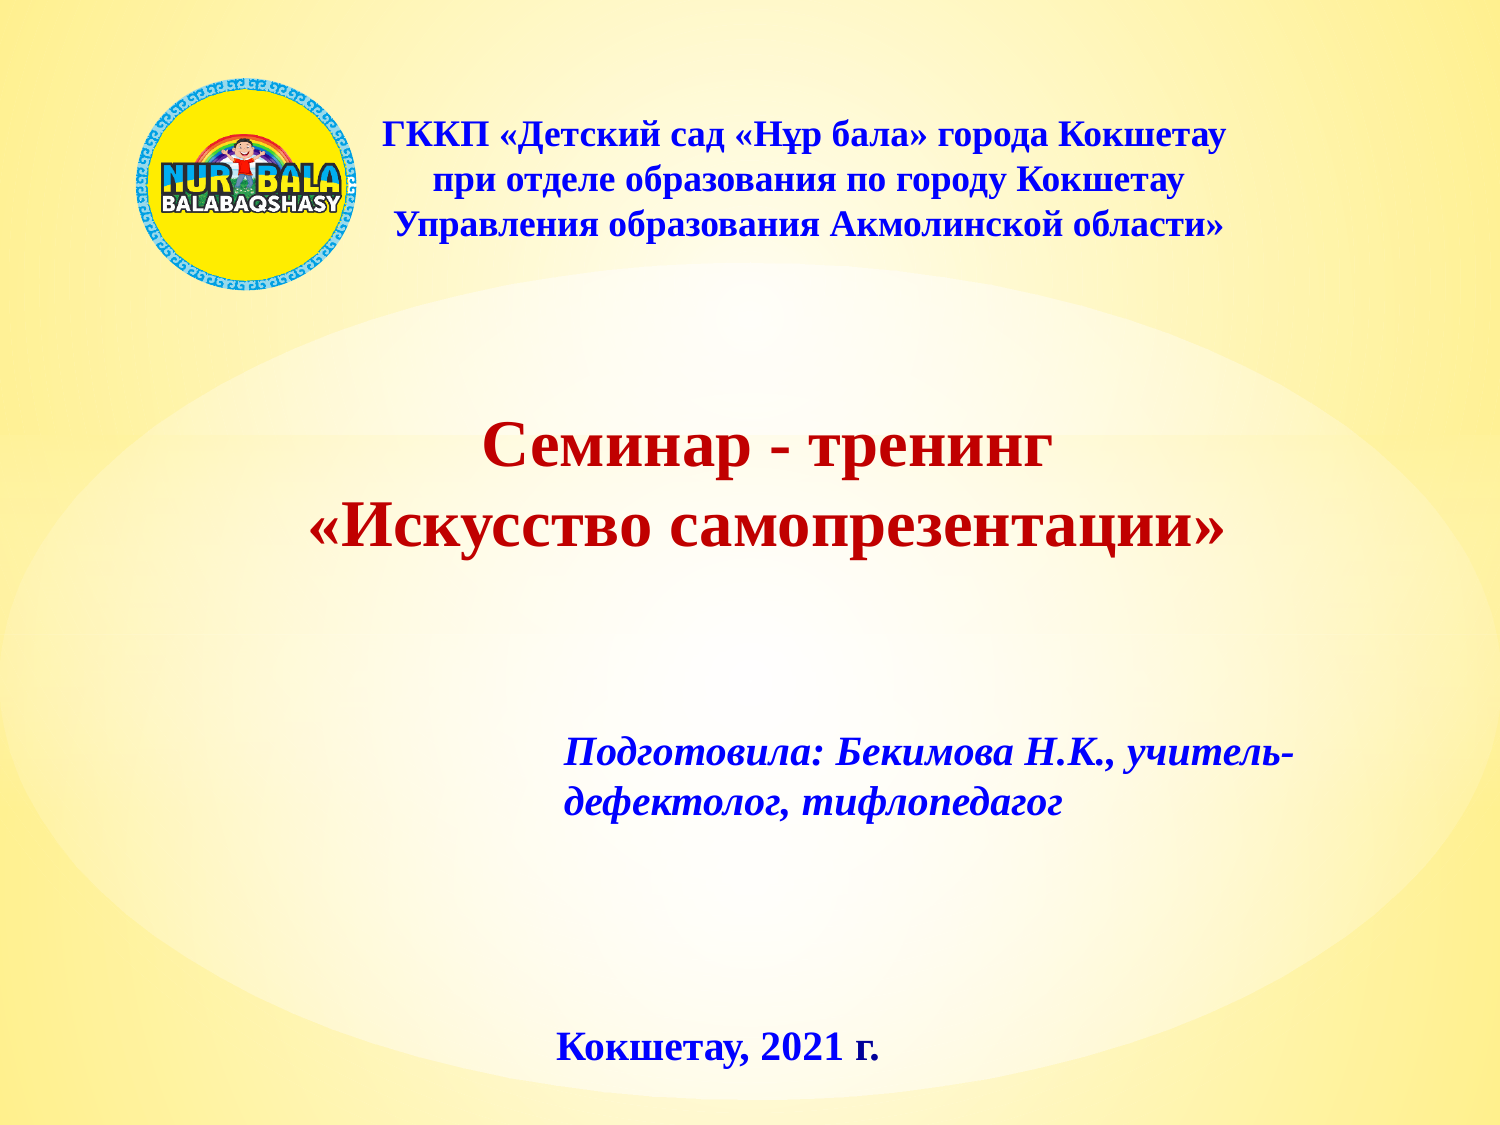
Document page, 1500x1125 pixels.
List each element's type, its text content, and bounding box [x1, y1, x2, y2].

text_box Семинар - тренинг «Искусство самопрезентации» [88, 302, 1448, 658]
picture [135, 77, 357, 291]
text_box Кокшетау, 2021 г. [541, 1011, 895, 1077]
picture [243, 283, 249, 291]
picture [135, 178, 145, 193]
text_box ГККП «Детский сад «Нұр бала» города Кокшетау при отделе образования по городу Кокшетау Управления образования Акмолинской области» [361, 101, 1353, 252]
text_box Подготовила: Бекимова Н.К., учитель-дефектолог, тифлопедагог [549, 715, 1424, 831]
